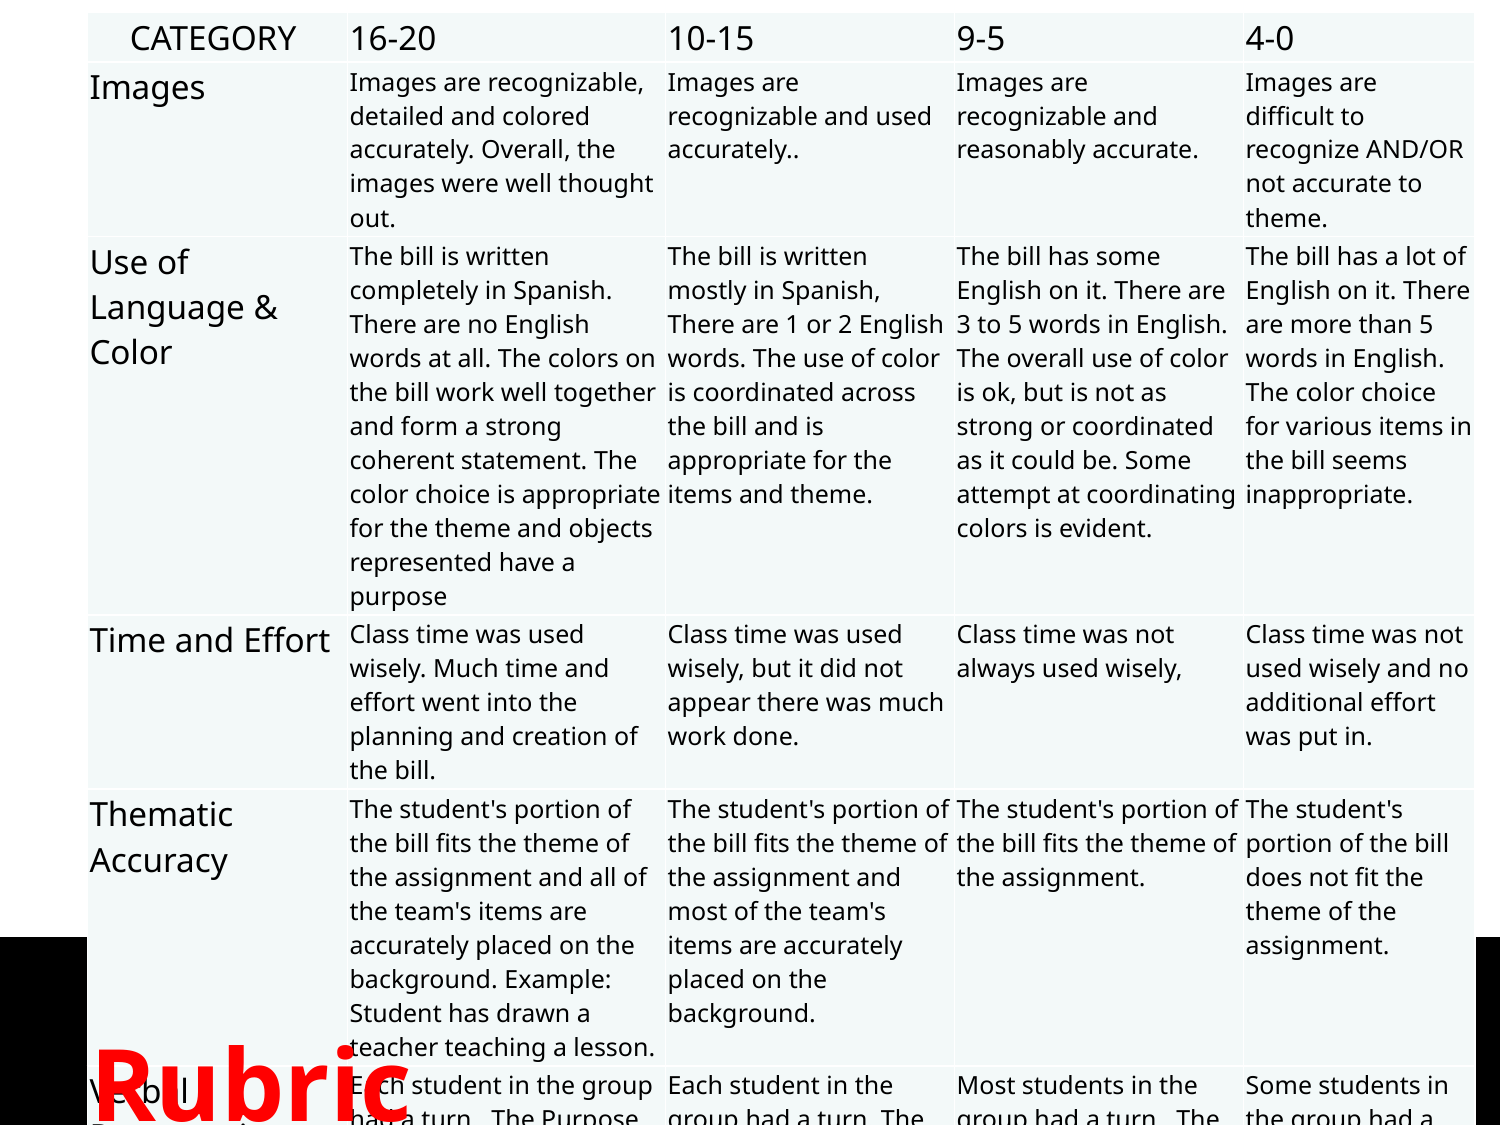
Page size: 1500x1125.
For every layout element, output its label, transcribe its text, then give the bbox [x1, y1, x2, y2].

table_header 10-15 [666, 13, 954, 61]
table_header 4-0 [1244, 13, 1474, 61]
table_cell Images are recognizable and reasonably accurate. [955, 63, 1243, 236]
table_cell Images are recognizable and used accurately.. [666, 63, 954, 236]
table_header 16-20 [348, 13, 665, 61]
table_cell Most students in the group had a turn. The purpose of some of the images used was explained. Some English was used in the description of the bill [955, 1067, 1243, 1125]
table_cell Each student in the group had a turn. The Purpose of all images used was explained in English. The description of the bill was completely in Spanish. [450, 1067, 665, 1125]
table_cell Some students in the group had a turn. The purpose of very few of the images used was explained. Whole verbal presentation was in English. [1244, 1067, 1474, 1125]
table_cell Use of Language & Color [88, 237, 347, 614]
table_cell Class time was not used wisely and no additional effort was put in. [1244, 616, 1474, 788]
table_cell The student's portion of the bill does not fit the theme of the assignment. [1244, 790, 1474, 1065]
table_cell The bill is written completely in Spanish. There are no English words at all. The colors on the bill work well together and form a strong coherent statement. The color choice is appropriate for the theme and objects represented have a purpose [348, 237, 665, 614]
table_cell The bill is written mostly in Spanish, There are 1 or 2 English words. The use of color is coordinated across the bill and is appropriate for the items and theme. [666, 237, 954, 614]
table_cell The student's portion of the bill fits the theme of the assignment. [955, 790, 1243, 1065]
table_header CATEGORY [88, 13, 347, 61]
table_cell The student's portion of the bill fits the theme of the assignment and most of the team's items are accurately placed on the background. [666, 790, 954, 1065]
table_cell Images are difficult to recognize AND/OR not accurate to theme. [1244, 63, 1474, 236]
table_cell Class time was not always used wisely, [955, 616, 1243, 788]
table_cell The bill has a lot of English on it. There are more than 5 words in English. The color choice for various items in the bill seems inappropriate. [1244, 237, 1474, 614]
table_cell Thematic Accuracy [88, 790, 347, 999]
table_cell Time and Effort [88, 616, 347, 788]
title Rubric [75, 999, 450, 1125]
table_cell Class time was used wisely, but it did not appear there was much work done. [666, 616, 954, 788]
table_cell The bill has some English on it. There are 3 to 5 words in English. The overall use of color is ok, but is not as strong or coordinated as it could be. Some attempt at coordinating colors is evident. [955, 237, 1243, 614]
table_cell The student's portion of the bill fits the theme of the assignment and all of the team's items are accurately placed on the background. Example: Student has drawn a teacher teaching a lesson. [348, 790, 665, 1065]
table_cell Each student in the group had a turn. The purpose of most images used was explained in English. The description of the bill was mostly in Spanish. [666, 1067, 954, 1125]
table_cell Images [88, 63, 347, 236]
table_header 9-5 [955, 13, 1243, 61]
table_cell Class time was used wisely. Much time and effort went into the planning and creation of the bill. [348, 616, 665, 788]
table_cell Images are recognizable, detailed and colored accurately. Overall, the images were well thought out. [348, 63, 665, 236]
